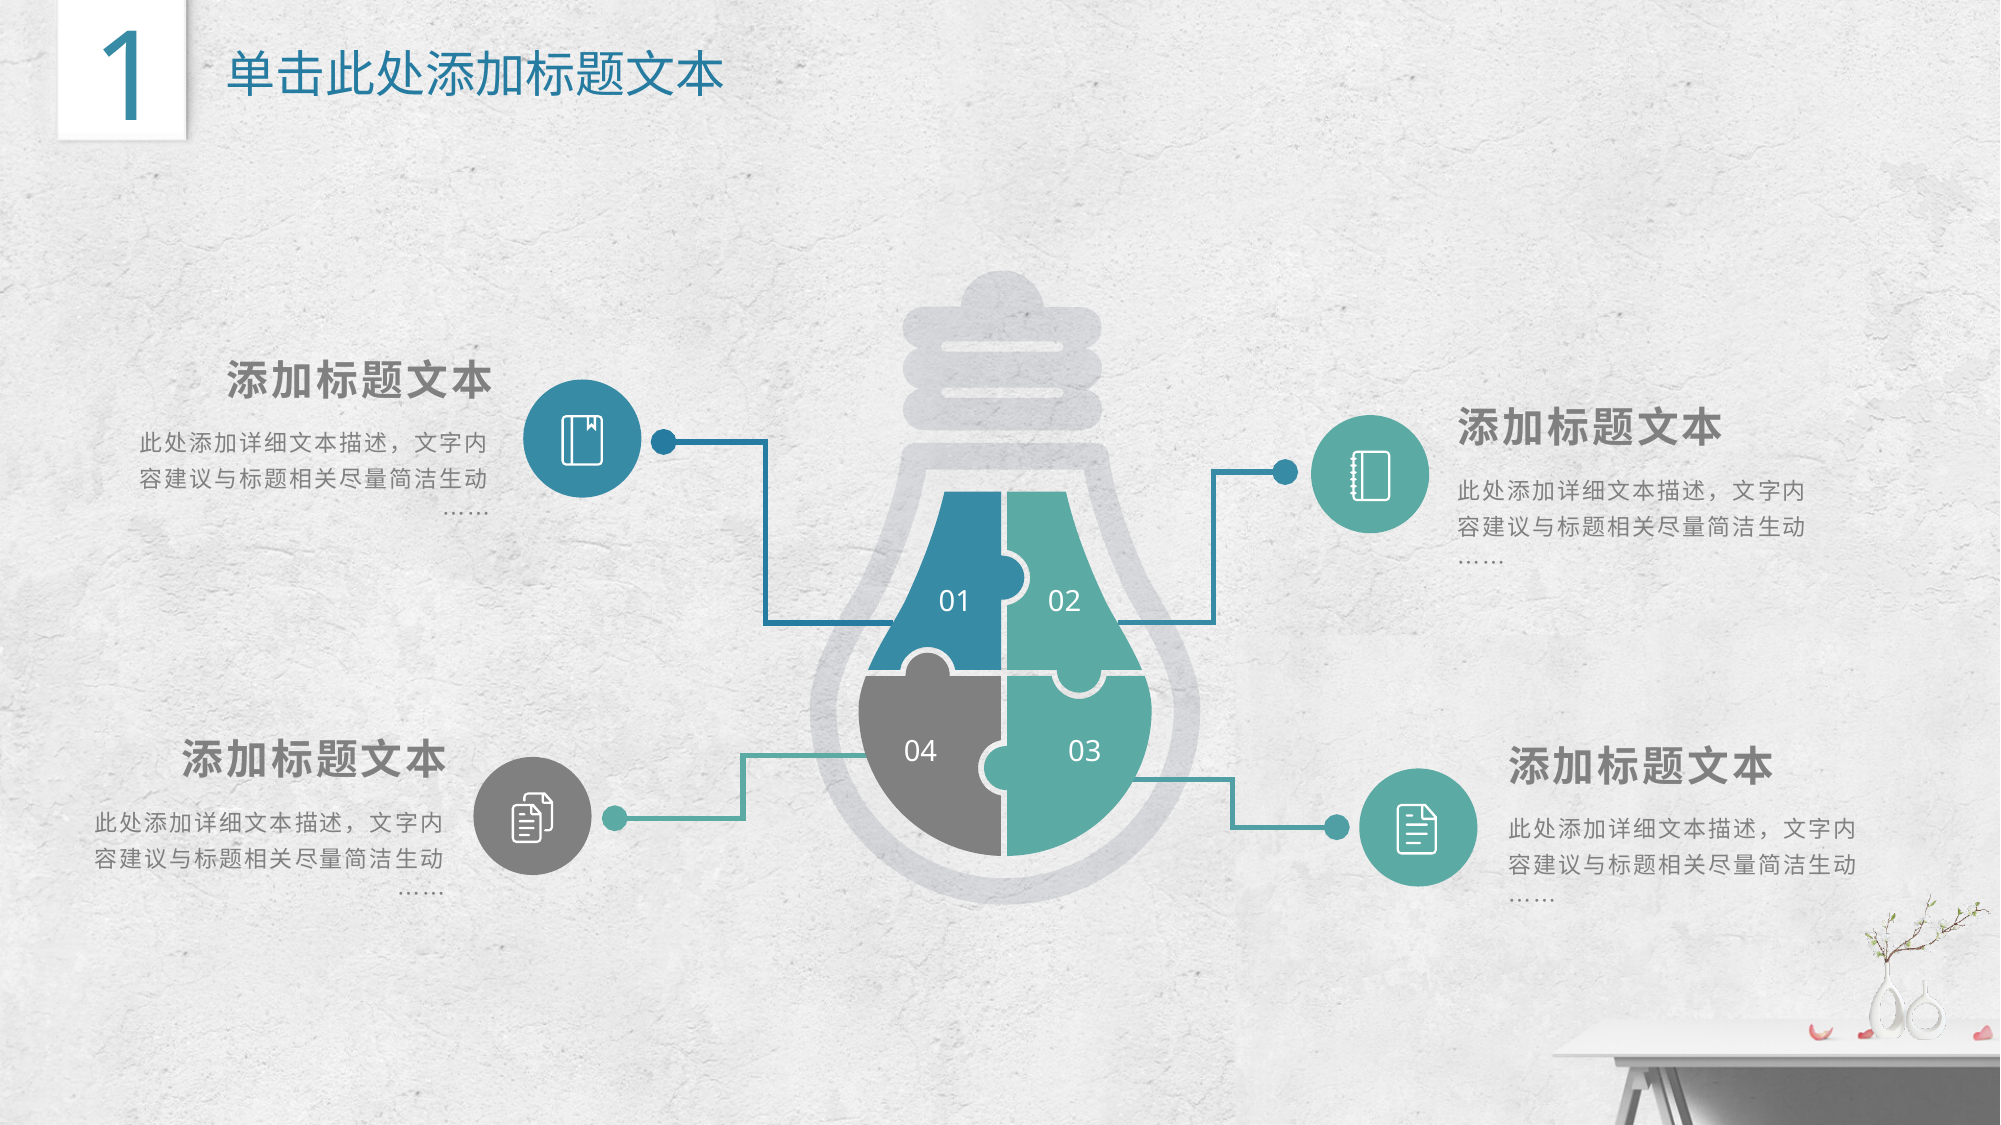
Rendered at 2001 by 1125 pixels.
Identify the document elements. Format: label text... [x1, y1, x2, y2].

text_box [473, 756, 592, 875]
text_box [1128, 779, 1337, 828]
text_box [809, 270, 1201, 905]
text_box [663, 441, 893, 623]
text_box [69, 725, 463, 917]
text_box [113, 345, 508, 537]
text_box 1 [77, 0, 179, 153]
picture [0, 0, 2000, 1125]
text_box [1442, 393, 1834, 585]
text_box 单击此处添加标题文本 [210, 35, 924, 110]
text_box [1359, 768, 1478, 887]
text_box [1311, 415, 1430, 534]
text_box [1493, 732, 1885, 923]
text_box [614, 755, 872, 819]
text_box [1117, 471, 1286, 623]
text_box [523, 379, 642, 498]
